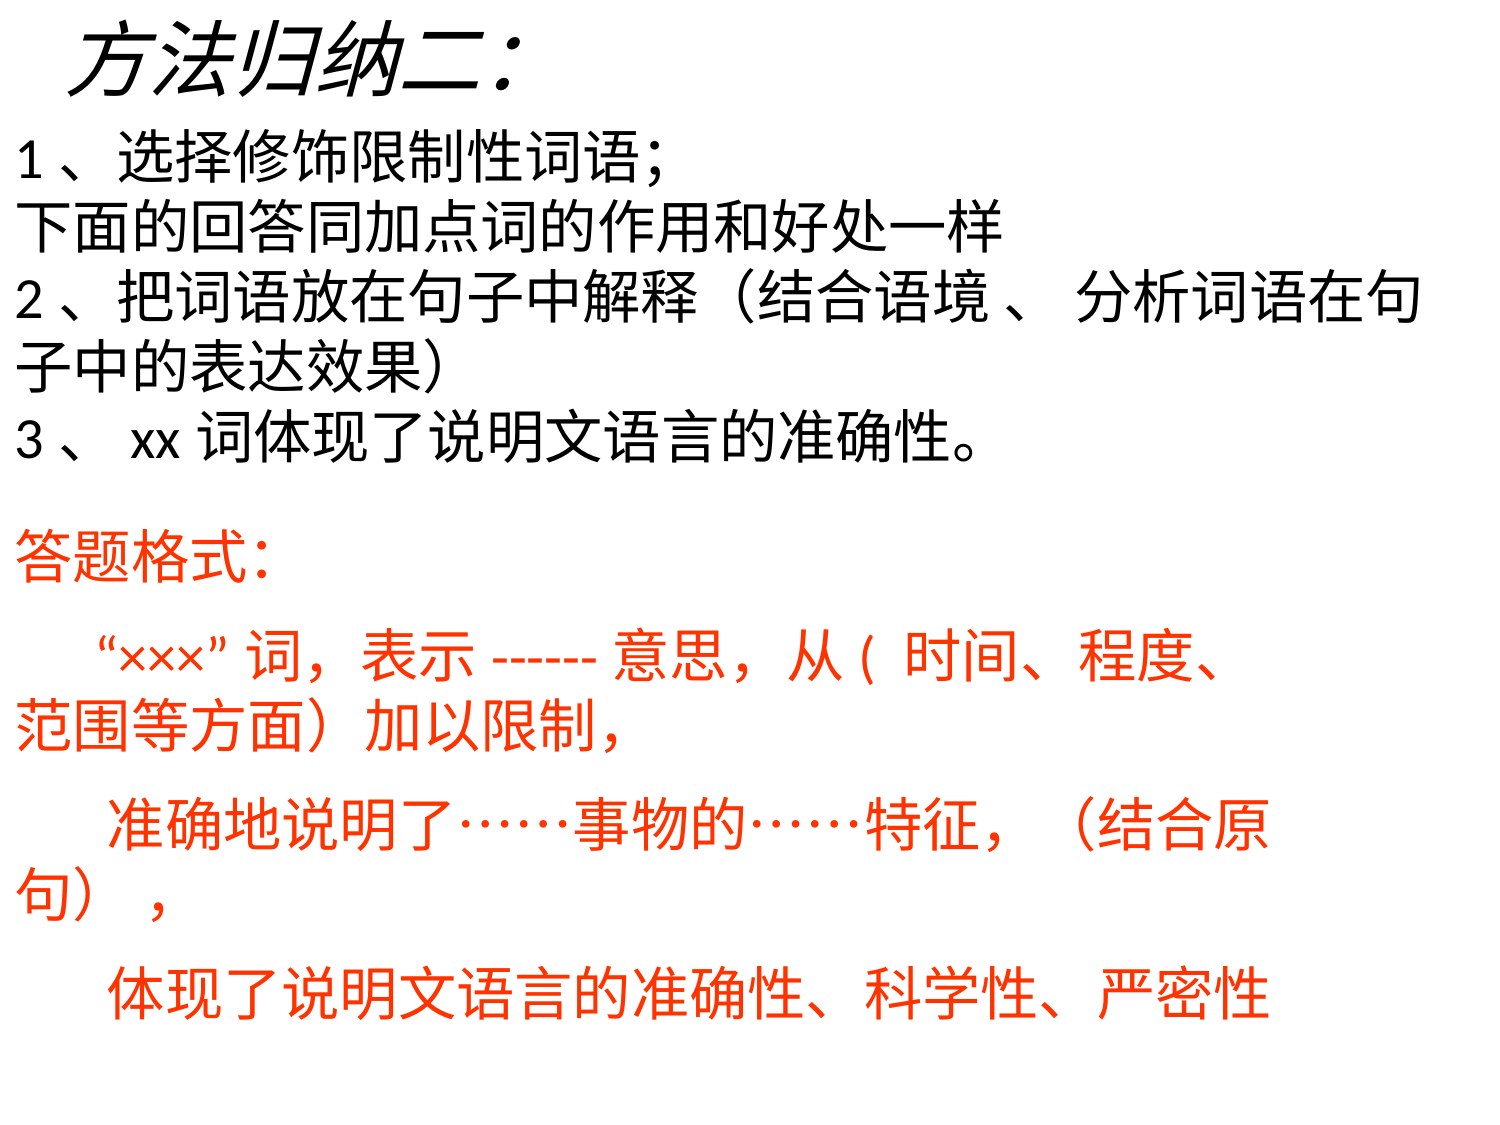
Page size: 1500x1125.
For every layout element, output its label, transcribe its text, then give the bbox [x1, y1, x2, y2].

text_box 方法归纳二： [50, 0, 1425, 112]
text_box 答题格式： “×××”词，表示------意思，从( 时间、程度、 范围等方面）加以限制， 准确地说明了……事物的……特征，（结合原句） ， 体现了说明文语言的准确性、科学性、严密性 [0, 512, 1325, 1035]
text_box 1、选择修饰限制性词语； 下面的回答同加点词的作用和好处一样 2、把词语放在句子中解释（结合语境 、 分析词语在句子中的表达效果） 3、xx词体现了说明文语言的准确性。 [0, 112, 1463, 478]
